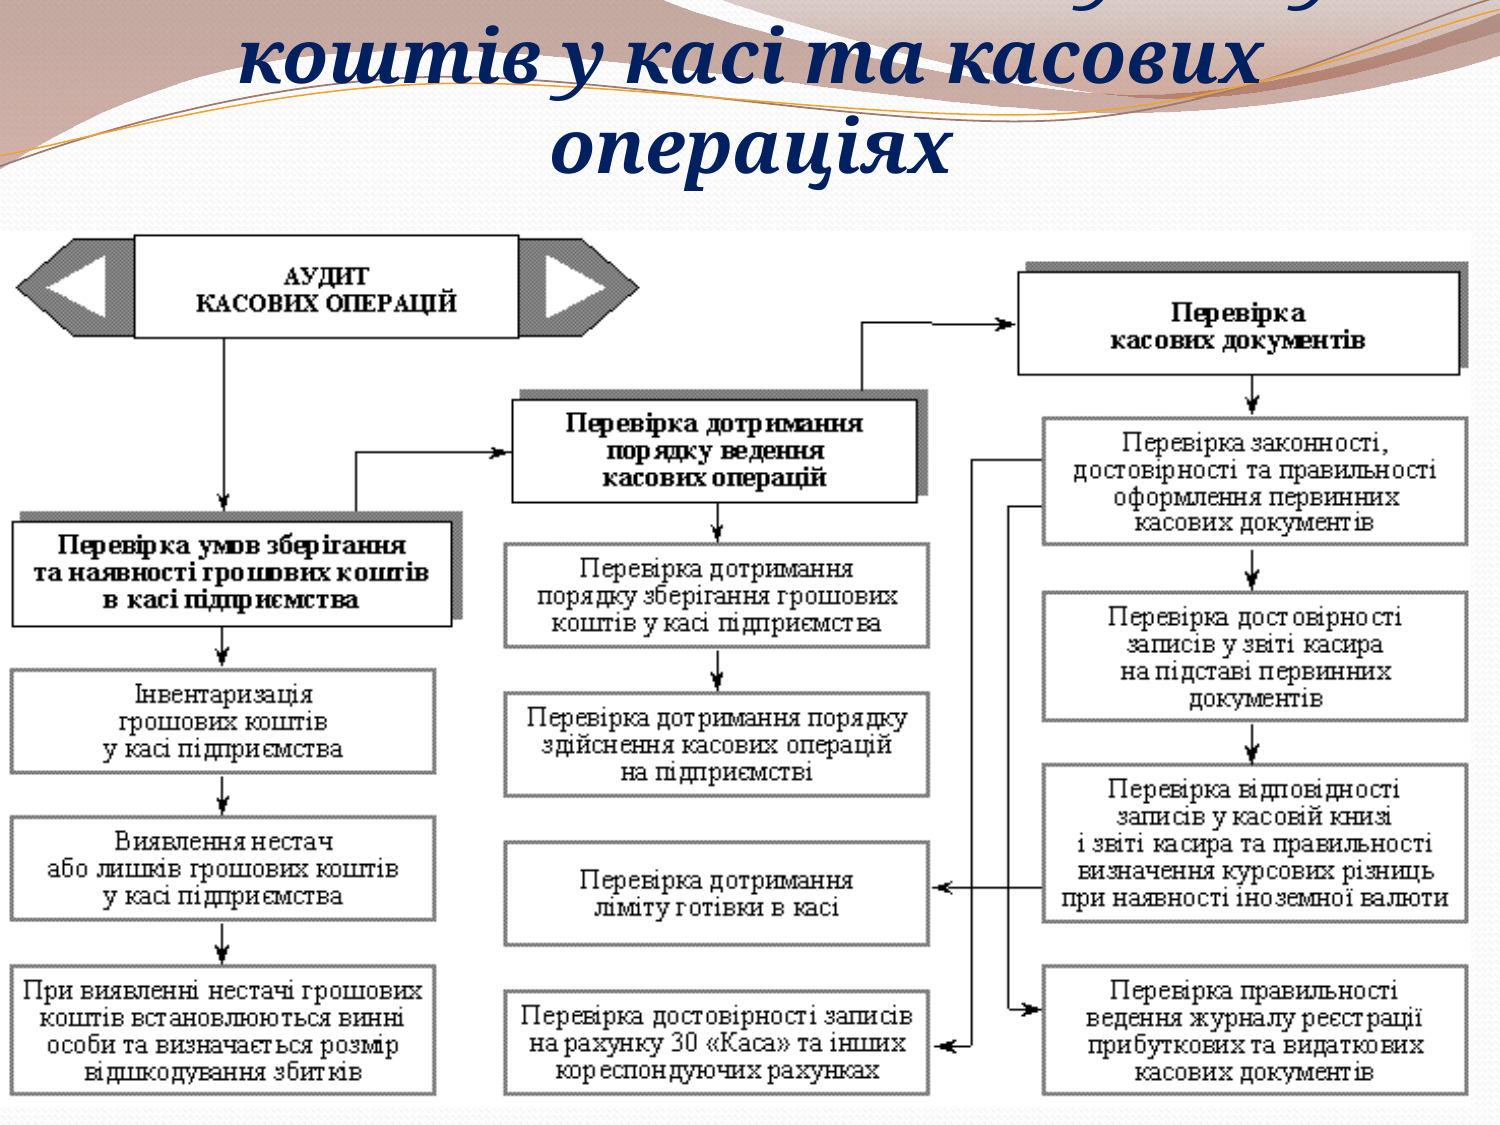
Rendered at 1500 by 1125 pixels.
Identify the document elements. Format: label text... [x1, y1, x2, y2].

picture [0, 231, 1471, 1107]
title Схема послідовності аудиту коштів у касі та касових операціях [76, 0, 1427, 189]
